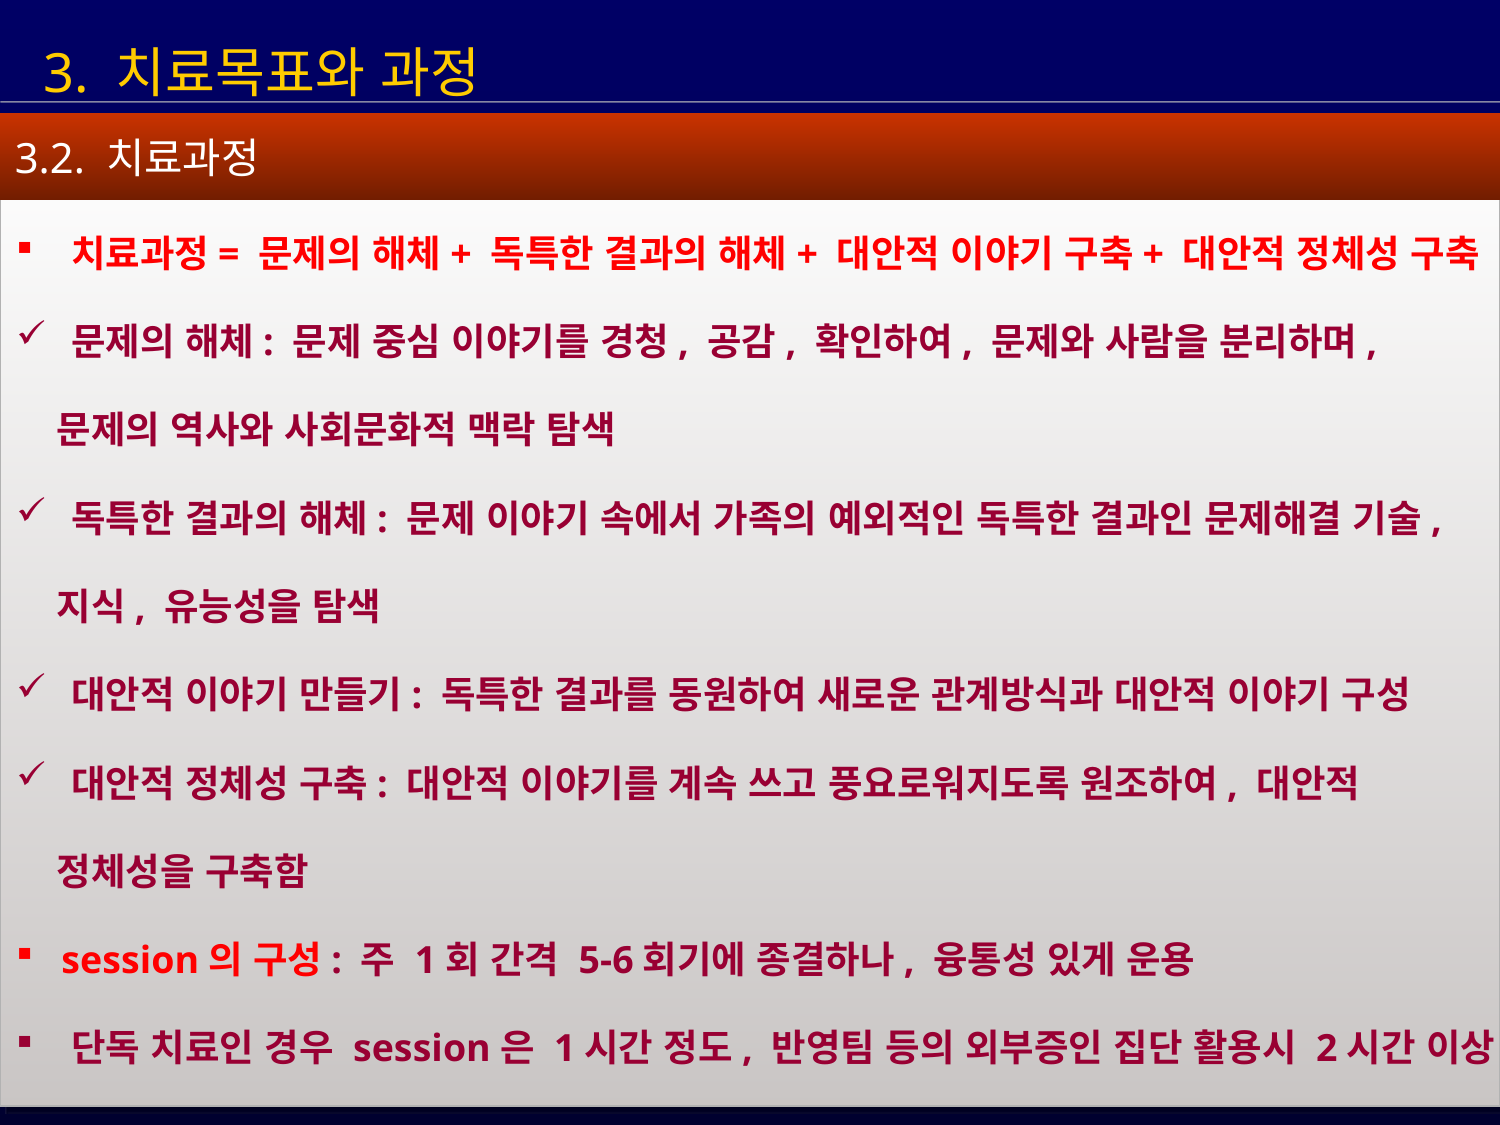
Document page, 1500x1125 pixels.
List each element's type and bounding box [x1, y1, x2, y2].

text_box [0, 30, 1500, 1107]
